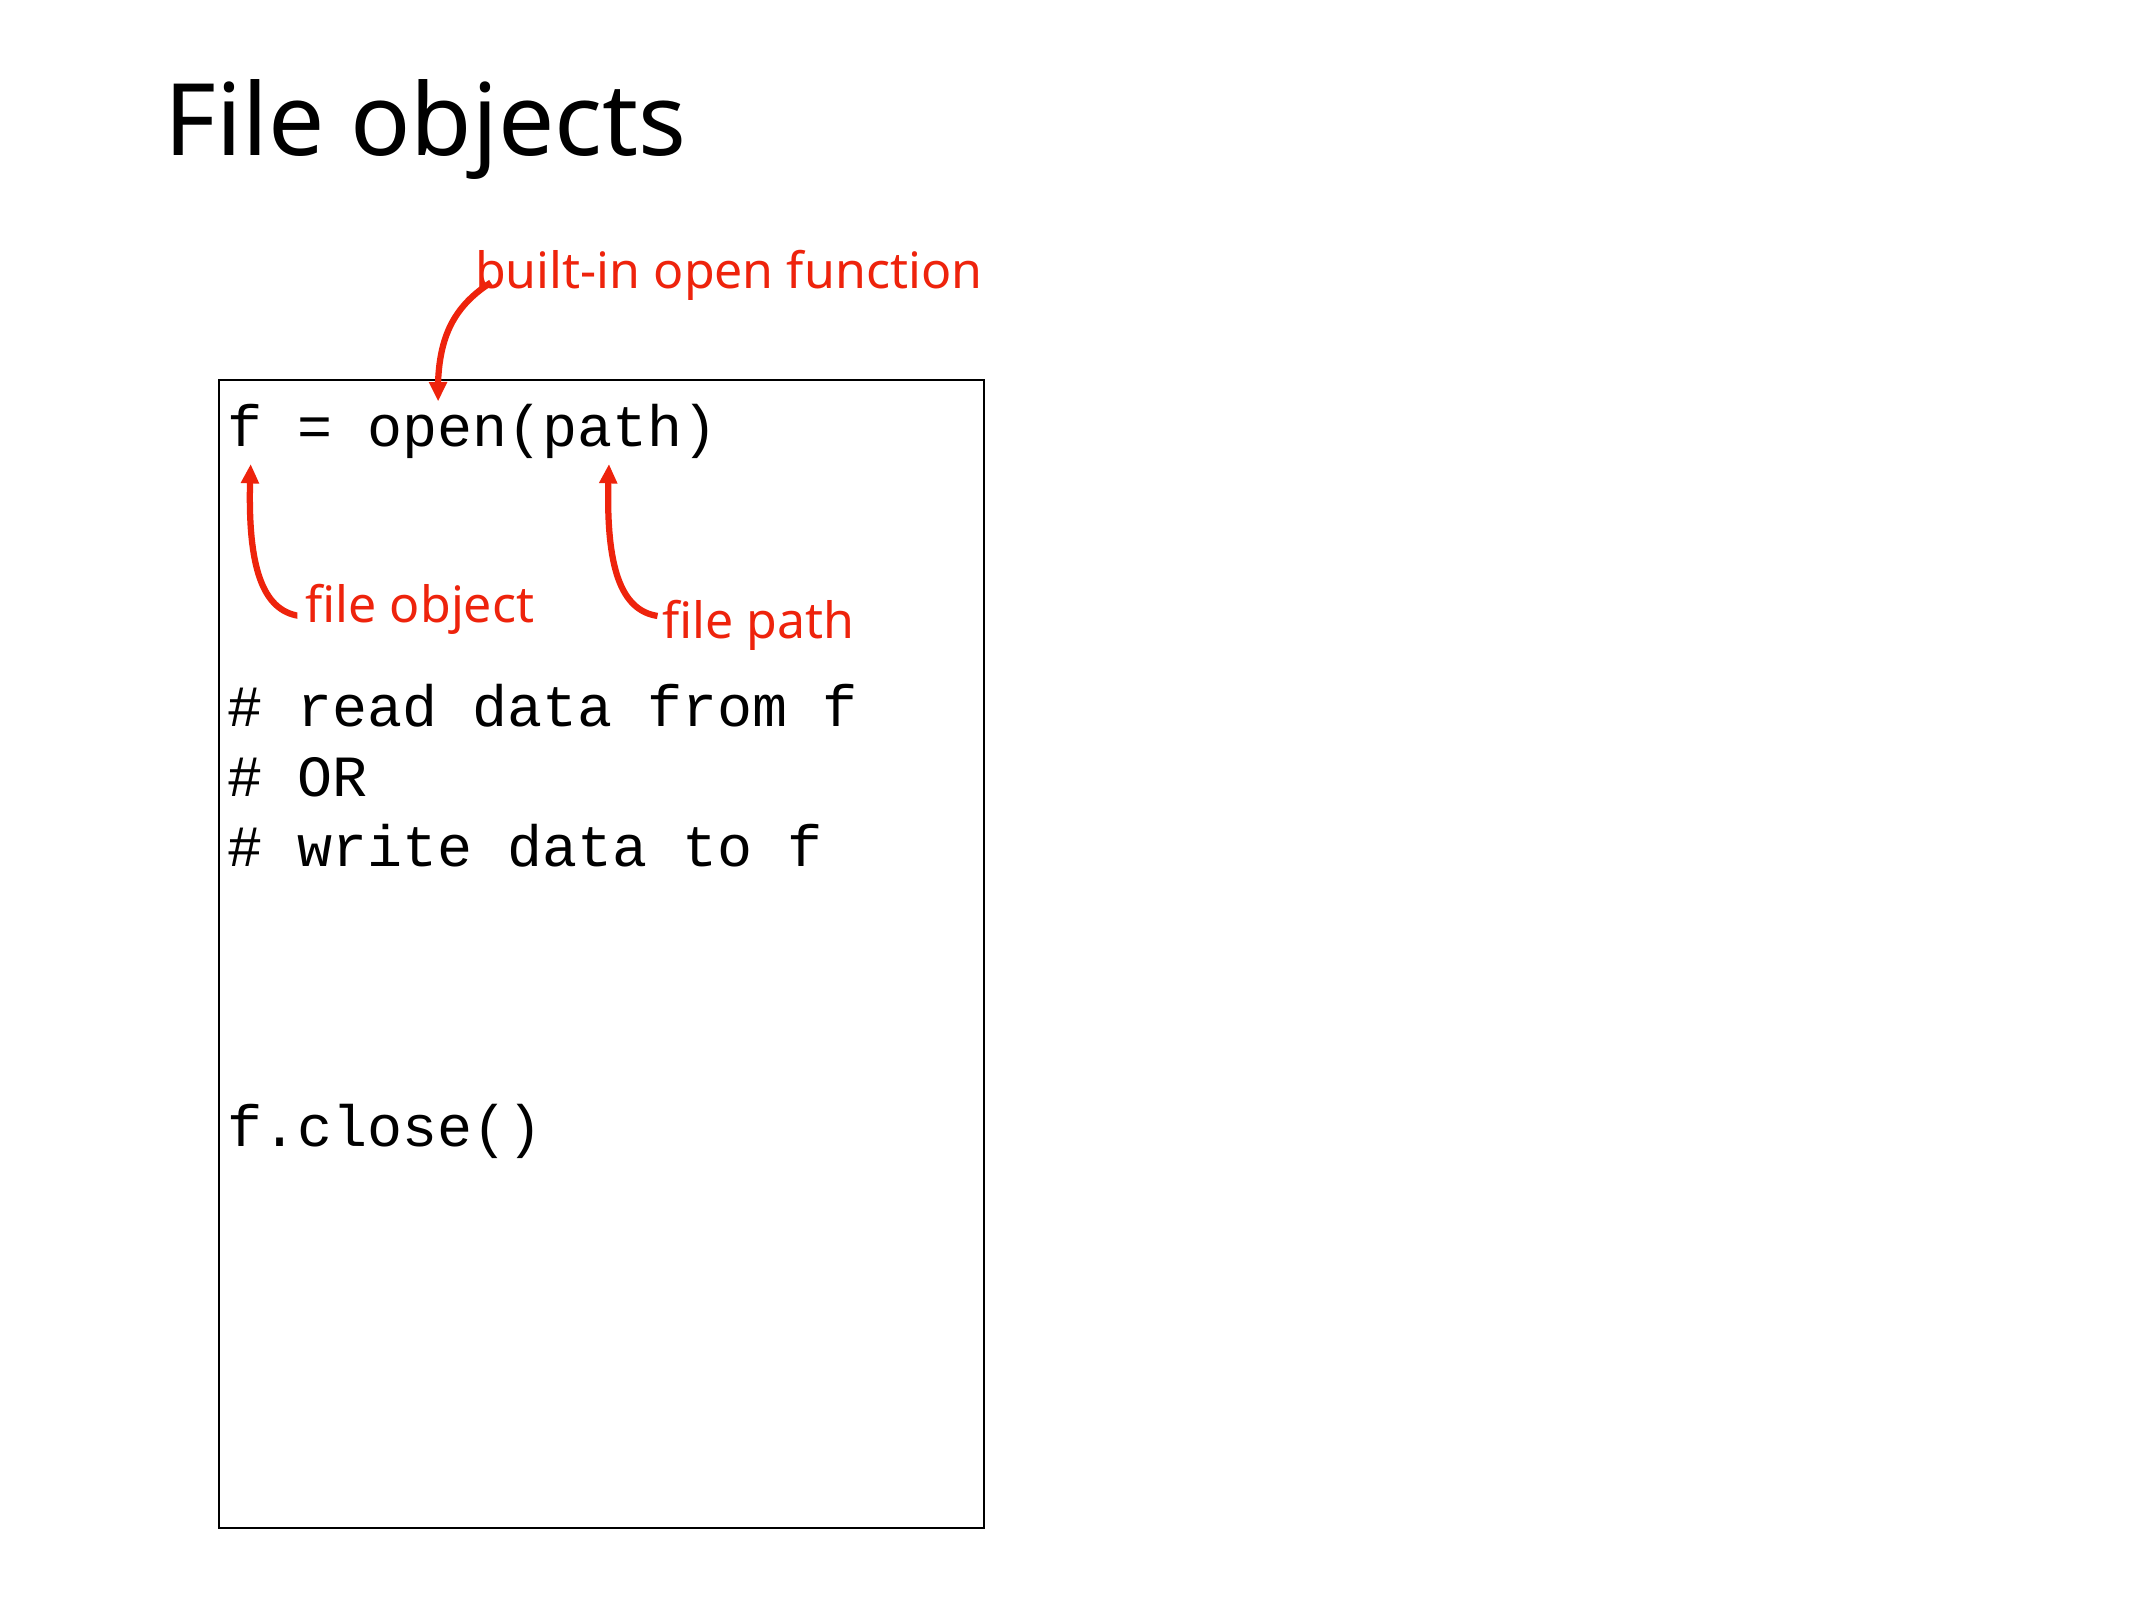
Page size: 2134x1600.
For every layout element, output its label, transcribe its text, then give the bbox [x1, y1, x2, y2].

list f = open(path) # read data from f # OR # write data to f f.close() [218, 379, 985, 1529]
text_box [431, 303, 480, 401]
title File objects [155, 41, 1978, 191]
text_box built-in open function [466, 230, 992, 308]
text_box file object [297, 563, 543, 641]
text_box file path [654, 580, 863, 657]
text_box [243, 464, 297, 616]
text_box [602, 464, 654, 616]
